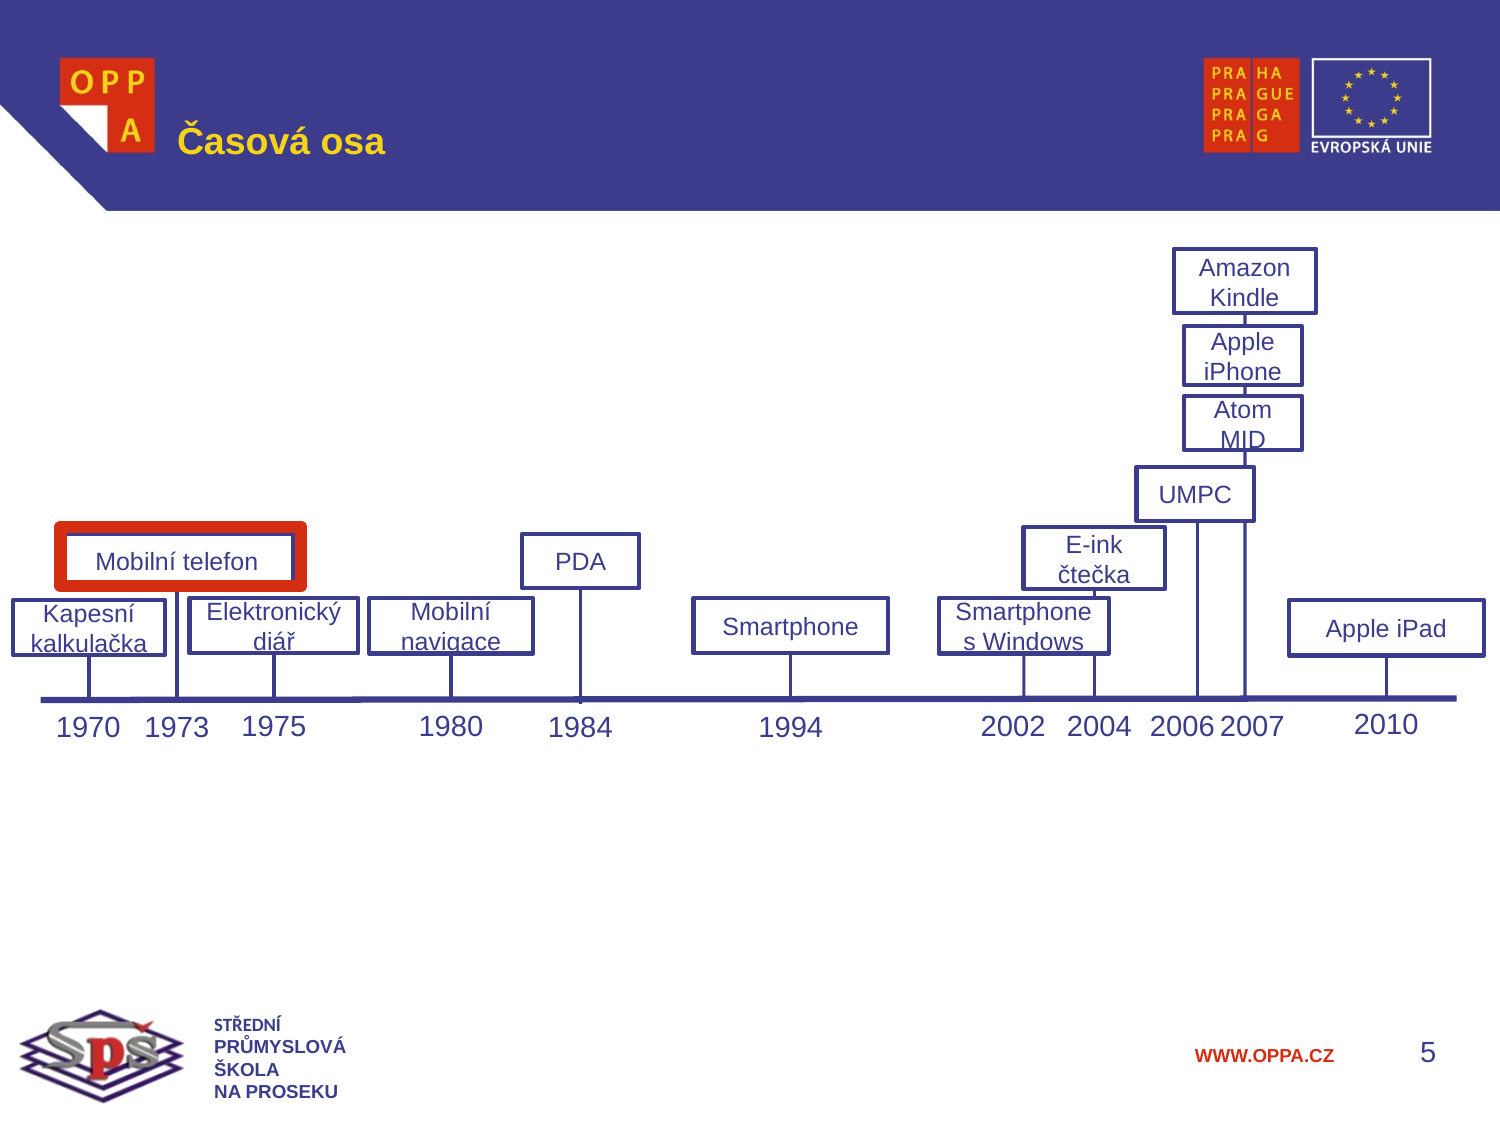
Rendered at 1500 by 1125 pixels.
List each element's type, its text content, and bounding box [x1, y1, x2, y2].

text_box Apple iPad [1287, 598, 1486, 658]
text_box Smartphone [691, 596, 890, 655]
text_box 1994 [743, 710, 839, 751]
text_box Atom MID [1250, 394, 1304, 452]
text_box Kapesní kalkulačka [11, 598, 167, 657]
text_box Apple iPhone [1182, 324, 1240, 387]
text_box 1975 [226, 710, 322, 750]
text_box [59, 525, 303, 588]
text_box E-ink čtečka [1021, 525, 1167, 591]
text_box Apple iPhone [1250, 324, 1304, 387]
text_box 1973 [129, 710, 225, 751]
text_box 2002 [965, 710, 1052, 750]
text_box 1984 [533, 710, 628, 751]
text_box 2010 [1339, 710, 1434, 748]
text_box Amazon Kindle [1172, 247, 1318, 315]
text_box PDA [520, 532, 641, 590]
text_box 2007 [1204, 710, 1300, 750]
text_box UMPC [1250, 465, 1256, 523]
text_box UMPC [1134, 465, 1240, 523]
text_box 1980 [403, 710, 499, 750]
text_box 2004 [1052, 710, 1135, 750]
text_box Mobilní navigace [367, 596, 535, 656]
text_box Elektronický diář [187, 596, 360, 655]
text_box Atom MID [1182, 394, 1240, 452]
picture [0, 0, 1500, 211]
text_box 1970 [40, 708, 129, 751]
text_box 2006 [1135, 710, 1204, 750]
text_box Smartphone s Windows [1099, 596, 1111, 656]
text_box STŘEDNÍ PRŮMYSLOVÁ ŠKOLA NA PROSEKU [199, 1004, 509, 1110]
title Časová osa [177, 38, 1137, 162]
text_box Smartphone s Windows [937, 596, 1089, 656]
picture [19, 1001, 186, 1107]
slide_number 5 [1339, 1015, 1437, 1069]
